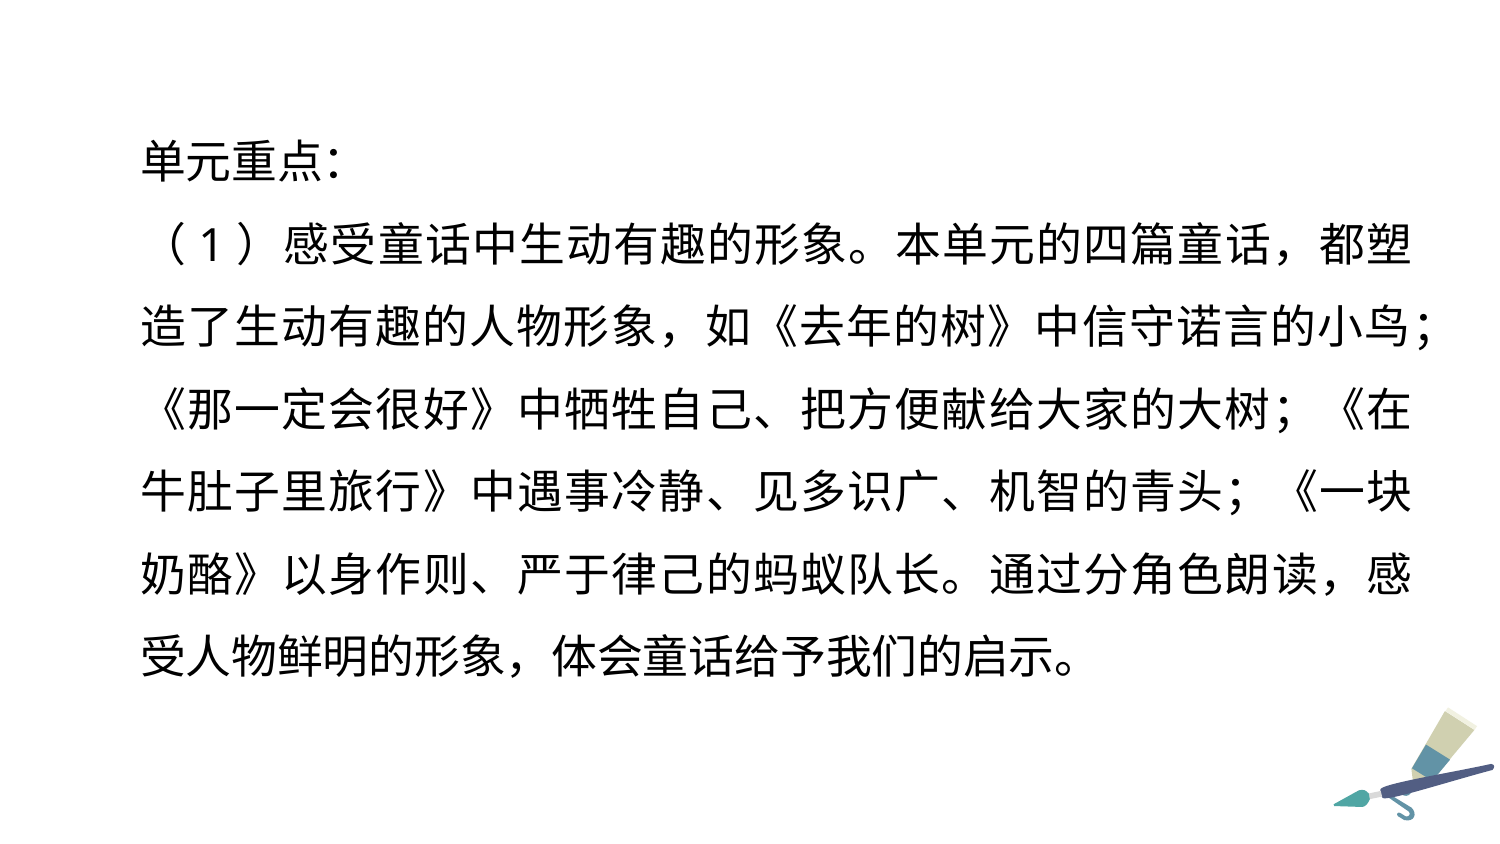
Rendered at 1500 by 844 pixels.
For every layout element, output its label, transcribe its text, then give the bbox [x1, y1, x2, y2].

text_box 单元重点： （1）感受童话中生动有趣的形象。本单元的四篇童话，都塑造了生动有趣的人物形象，如《去年的树》中信守诺言的小鸟；《那一定会很好》中牺牲自己、把方便献给大家的大树；《在牛肚子里旅行》中遇事冷静、见多识广、机智的青头；《一块奶酪》以身作则、严于律己的蚂蚁队长。通过分角色朗读，感受人物鲜明的形象，体会童话给予我们的启示。 [79, 98, 1429, 691]
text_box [1358, 708, 1481, 844]
